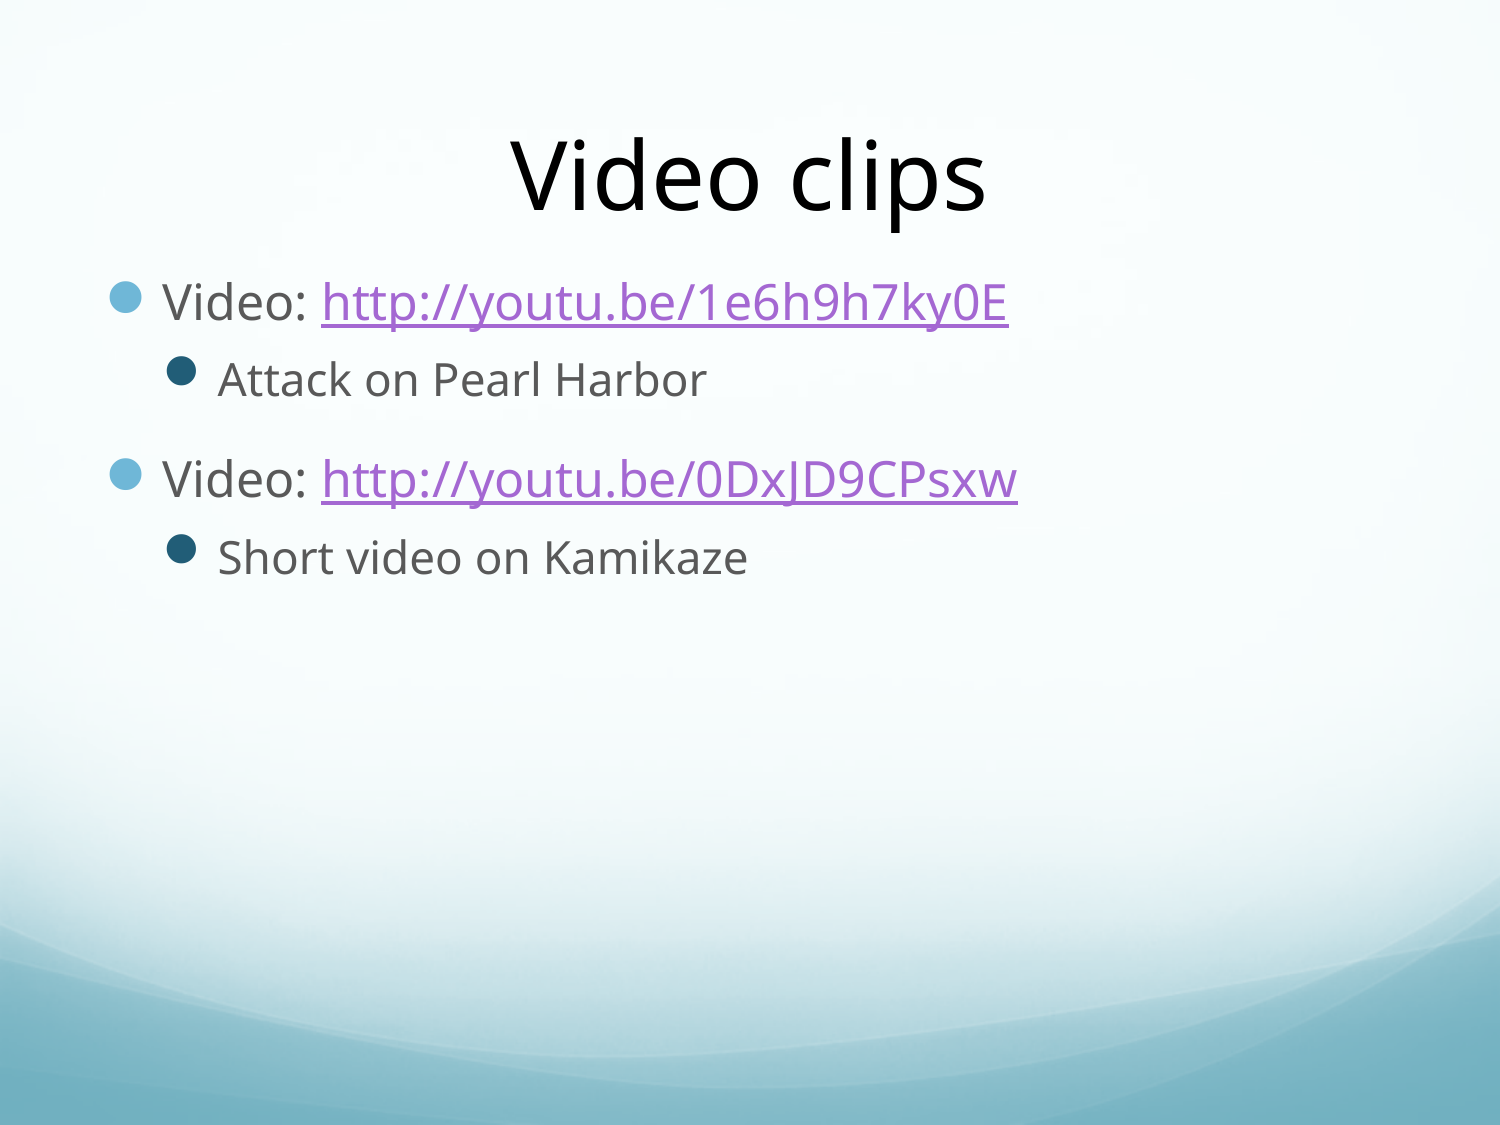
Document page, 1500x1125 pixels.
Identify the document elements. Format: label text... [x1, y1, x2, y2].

title Video clips [90, 17, 1410, 237]
list Video: http://youtu.be/1e6h9h7ky0E Attack on Pearl Harbor Video: http://youtu.be/0DxJD9CPsxw Short video on Kamikaze [90, 262, 1410, 975]
